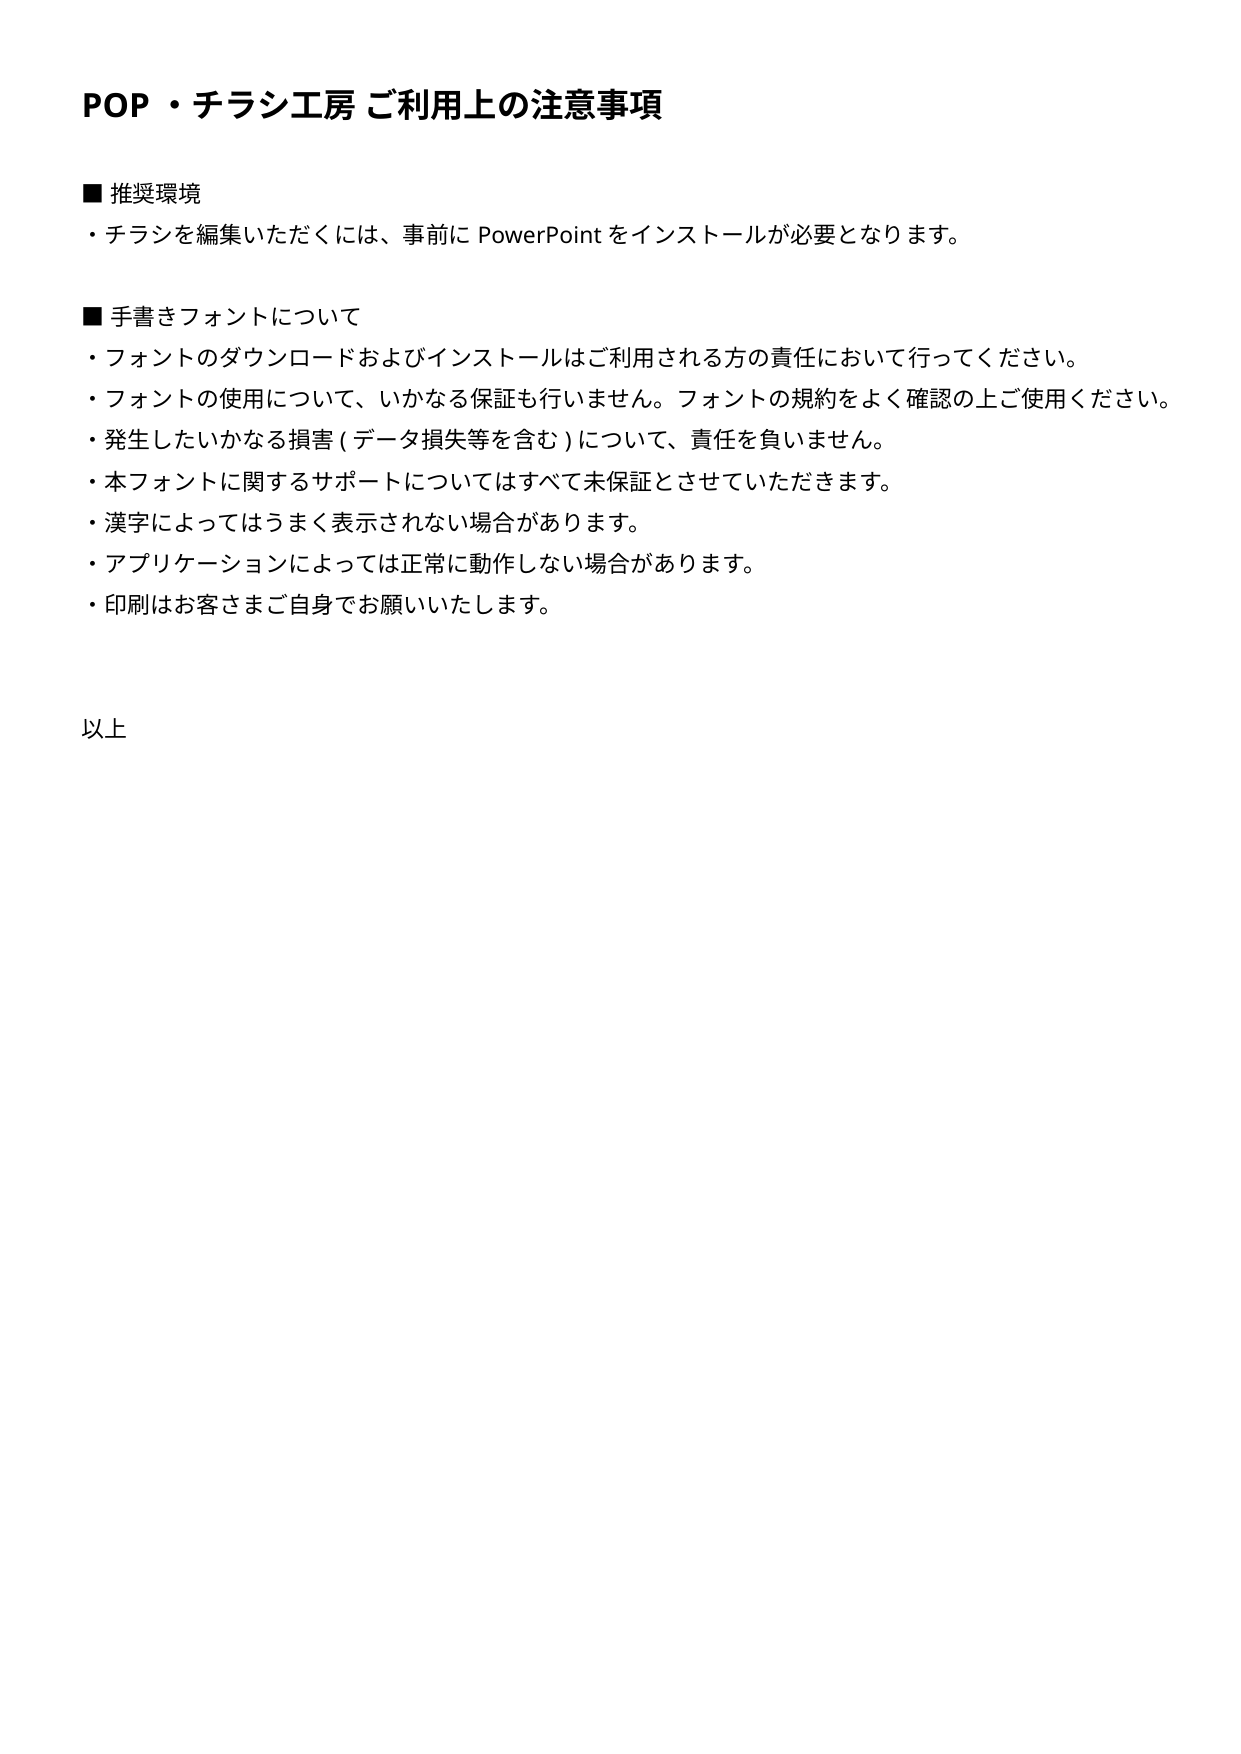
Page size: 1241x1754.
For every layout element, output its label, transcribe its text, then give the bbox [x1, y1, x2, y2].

text_box POP・チラシ工房 ご利用上の注意事項 ■推奨環境 ・チラシを編集いただくには、事前にPowerPointをインストールが必要となります。 ■手書きフォントについて ・フォントのダウンロードおよびインストールはご利用される方の責任において行ってください。 ・フォントの使用について、いかなる保証も行いません。フォントの規約をよく確認の上ご使用ください。 ・発生したいかなる損害(データ損失等を含む)について、責任を負いません。 ・本フォントに関するサポートについてはすべて未保証とさせていただきます。 ・漢字によってはうまく表示されない場合があります。 ・アプリケーションによっては正常に動作しない場合があります。 ・印刷はお客さまご自身でお願いいたします。 以上 [66, 56, 1206, 927]
